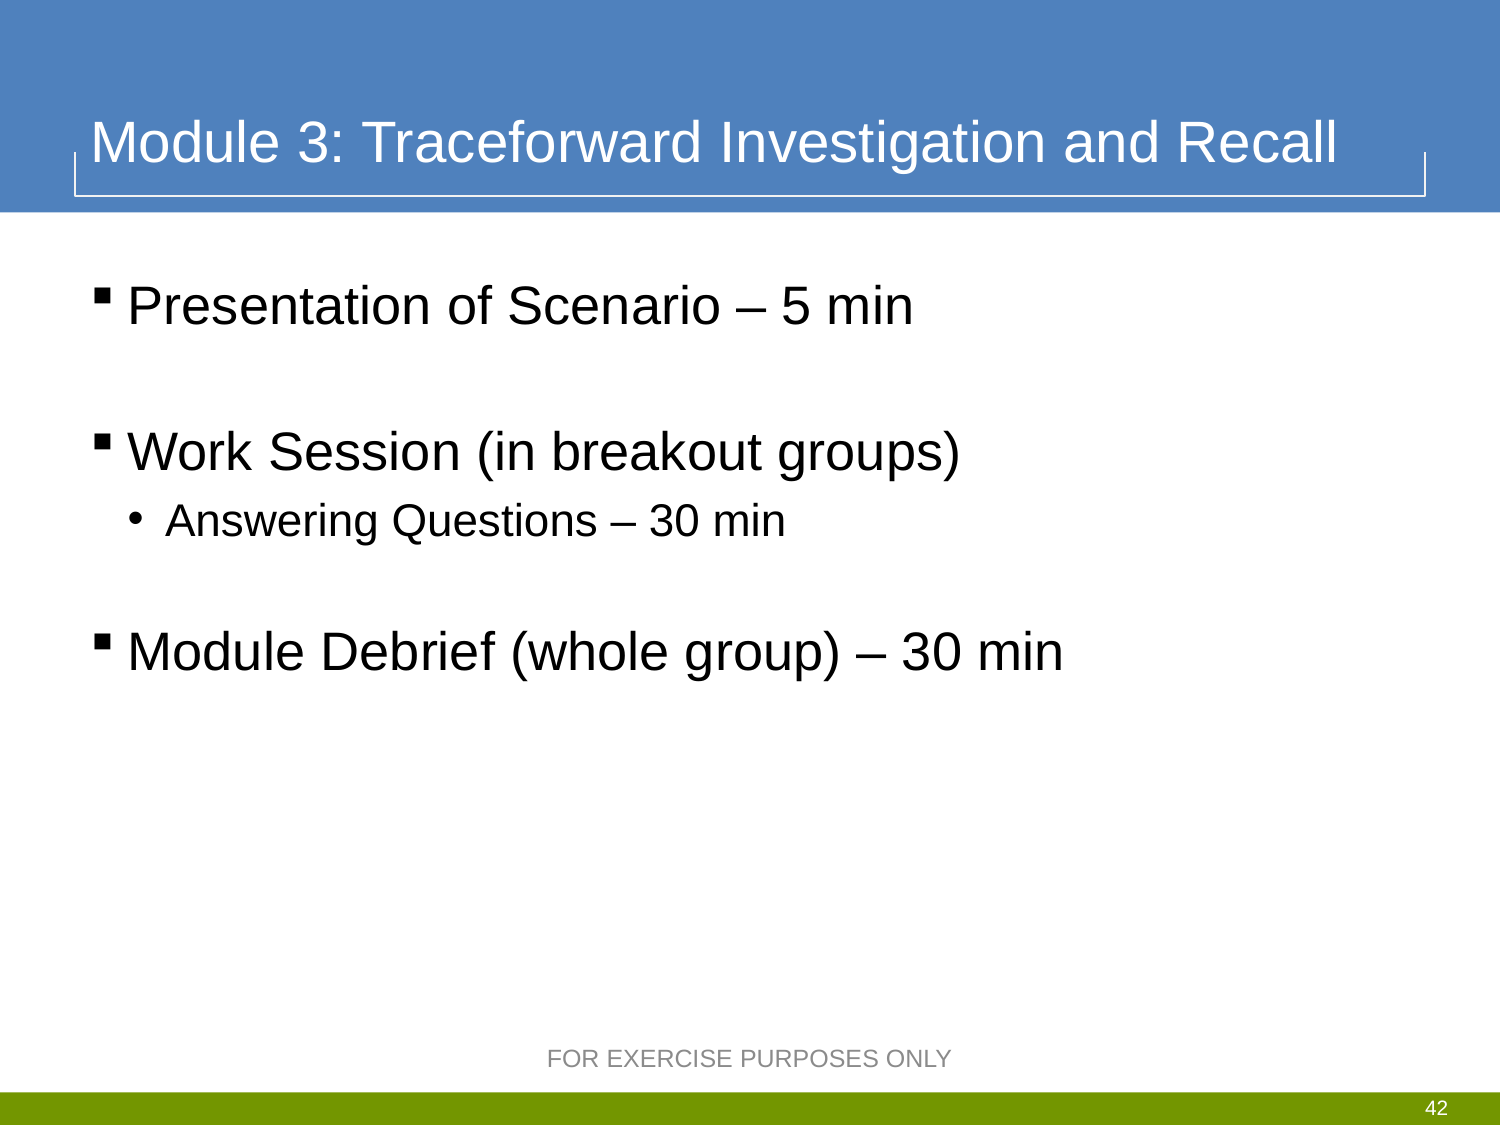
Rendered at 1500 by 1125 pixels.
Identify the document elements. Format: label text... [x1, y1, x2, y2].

list Presentation of Scenario – 5 min Work Session (in breakout groups) Answering Questions – 30 min Module Debrief (whole group) – 30 min [74, 262, 1426, 1006]
footer FOR EXERCISE PURPOSES ONLY [512, 1042, 988, 1103]
title Module 3: Traceforward Investigation and Recall [74, 44, 1426, 233]
